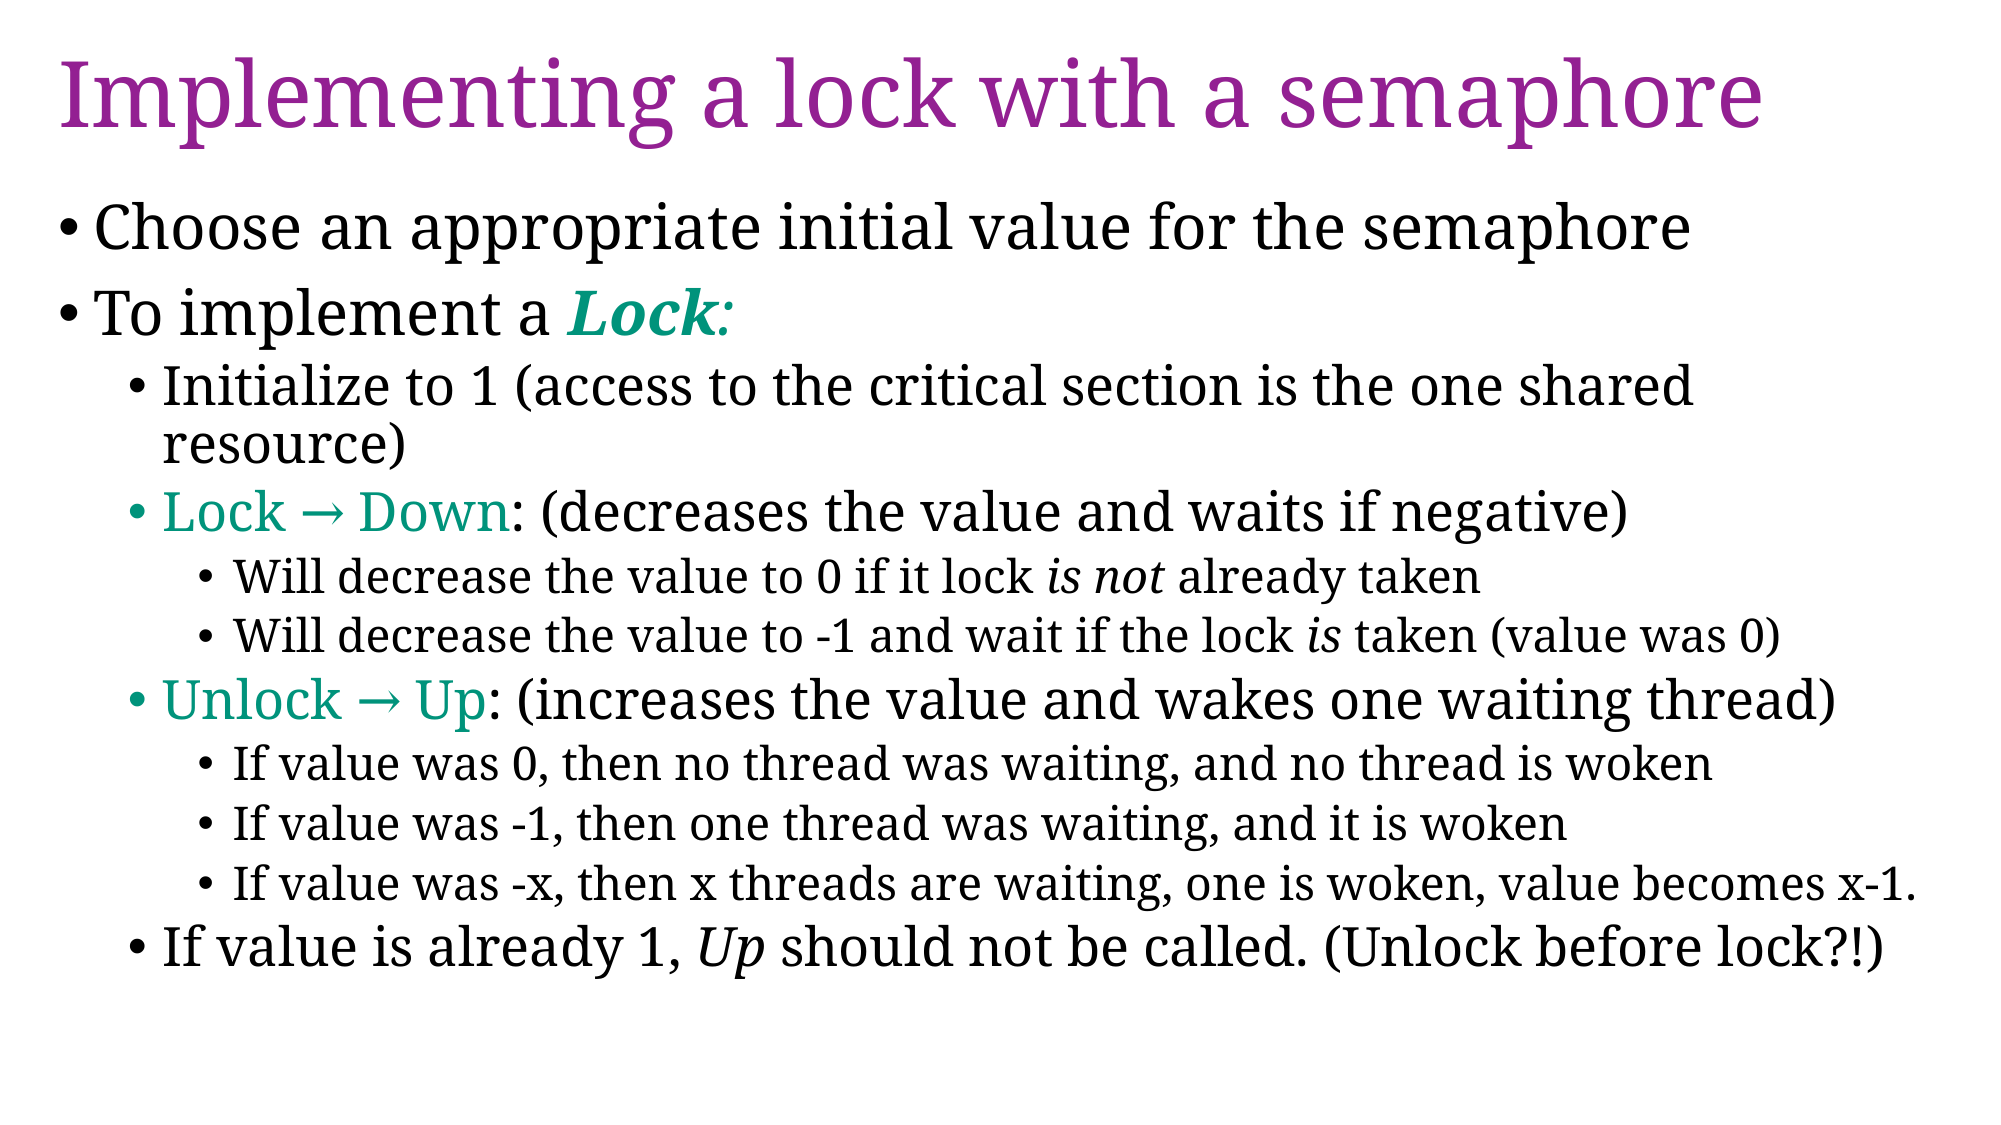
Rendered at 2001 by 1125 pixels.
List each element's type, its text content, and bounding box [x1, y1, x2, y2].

title Implementing a lock with a semaphore [43, 25, 1953, 171]
list Choose an appropriate initial value for the semaphore To implement a Lock: Initialize to 1 (access to the critical section is the one shared resource) Lock → Down: (decreases the value and waits if negative) Will decrease the value to 0 if it lock is not already taken Will decrease the value to -1 and wait if the lock is taken (value was 0) Unlock → Up: (increases the value and wakes one waiting thread) If value was 0, then no thread was waiting, and no thread is woken If value was -1, then one thread was waiting, and it is woken If value was -x, then x threads are waiting, one is woken, value becomes x-1. If value is already 1, Up should not be called. (Unlock before lock?!) [43, 188, 1953, 1106]
